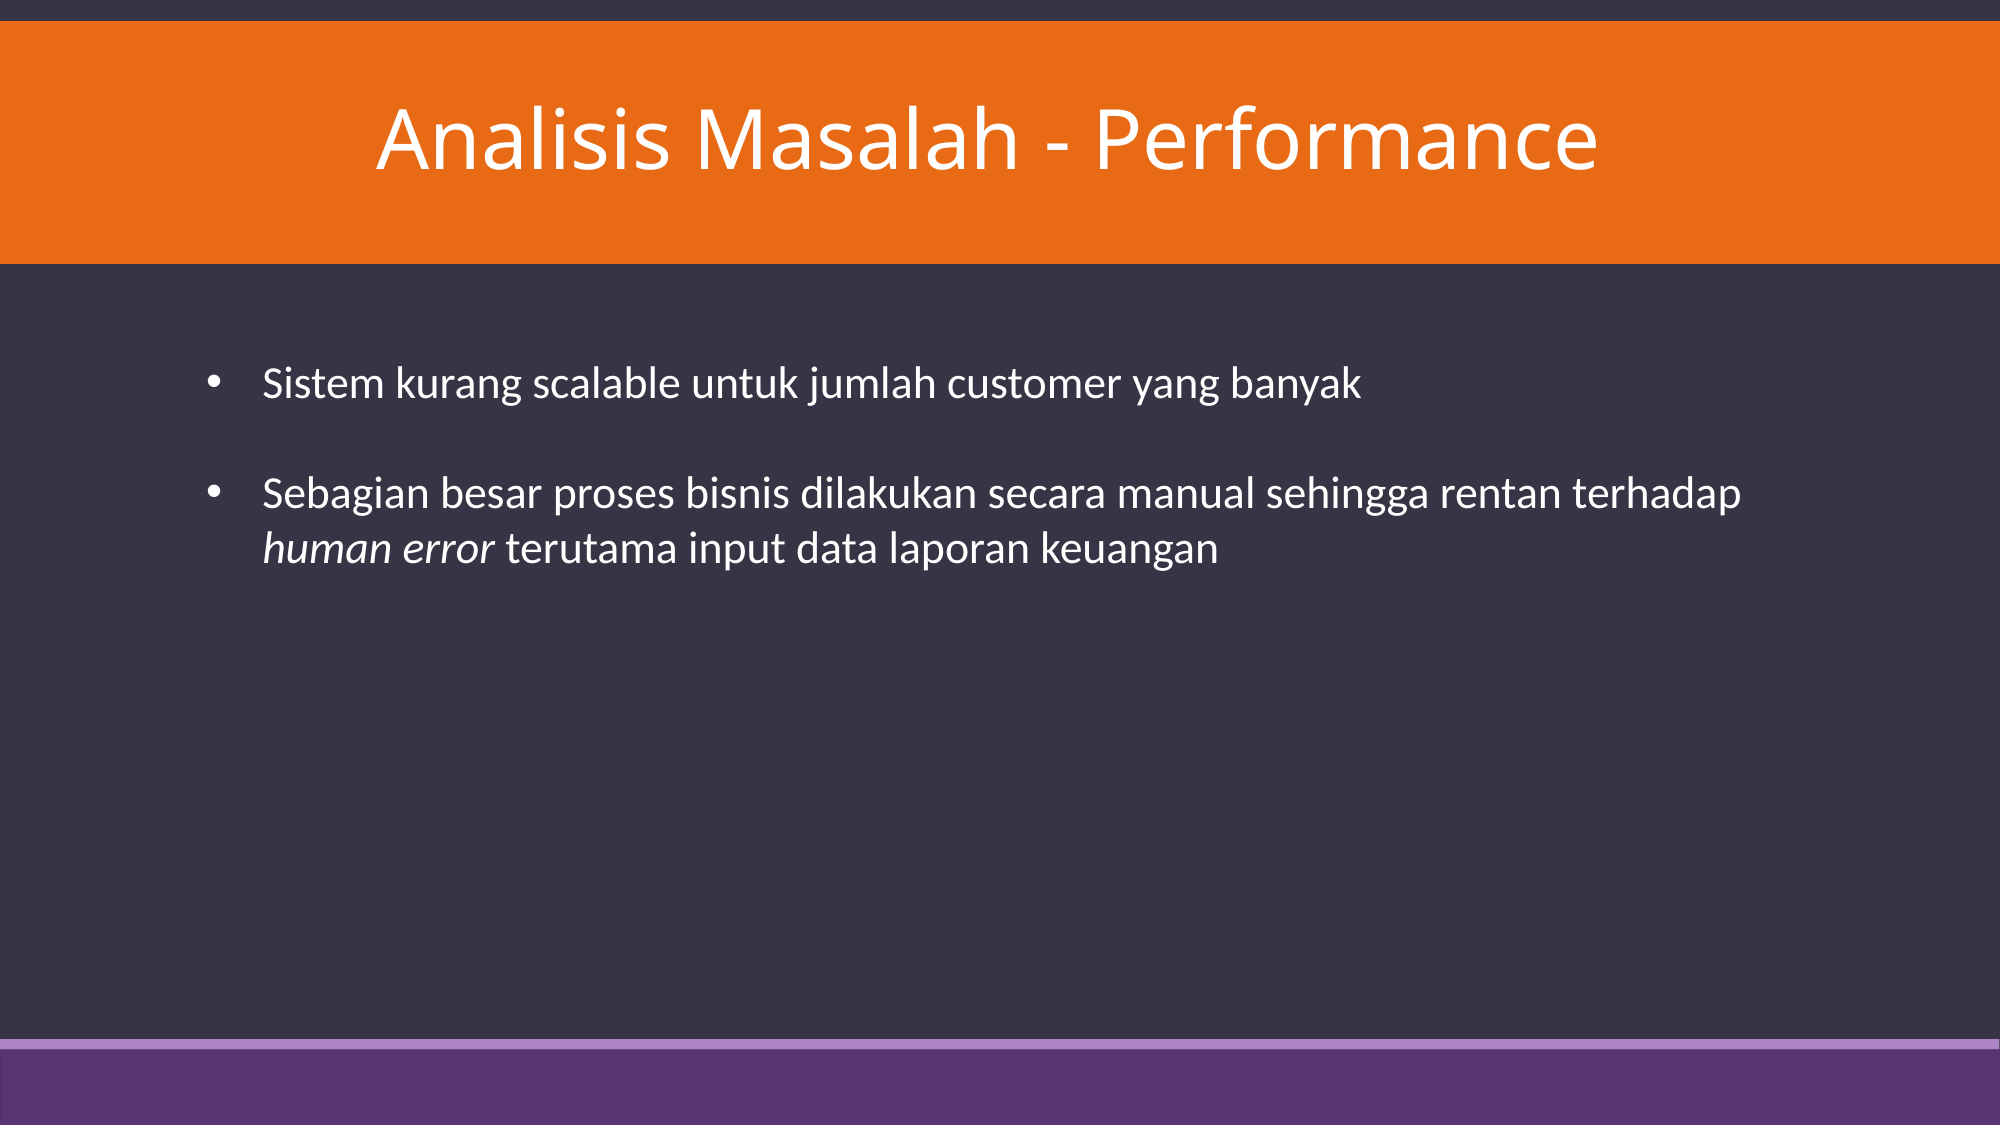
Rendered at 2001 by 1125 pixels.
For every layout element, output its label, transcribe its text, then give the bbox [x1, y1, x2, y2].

picture [0, 21, 2000, 265]
text_box Sistem kurang scalable untuk jumlah customer yang banyak Sebagian besar proses bisnis dilakukan secara manual sehingga rentan terhadap human error terutama input data laporan keuangan [191, 345, 1776, 641]
